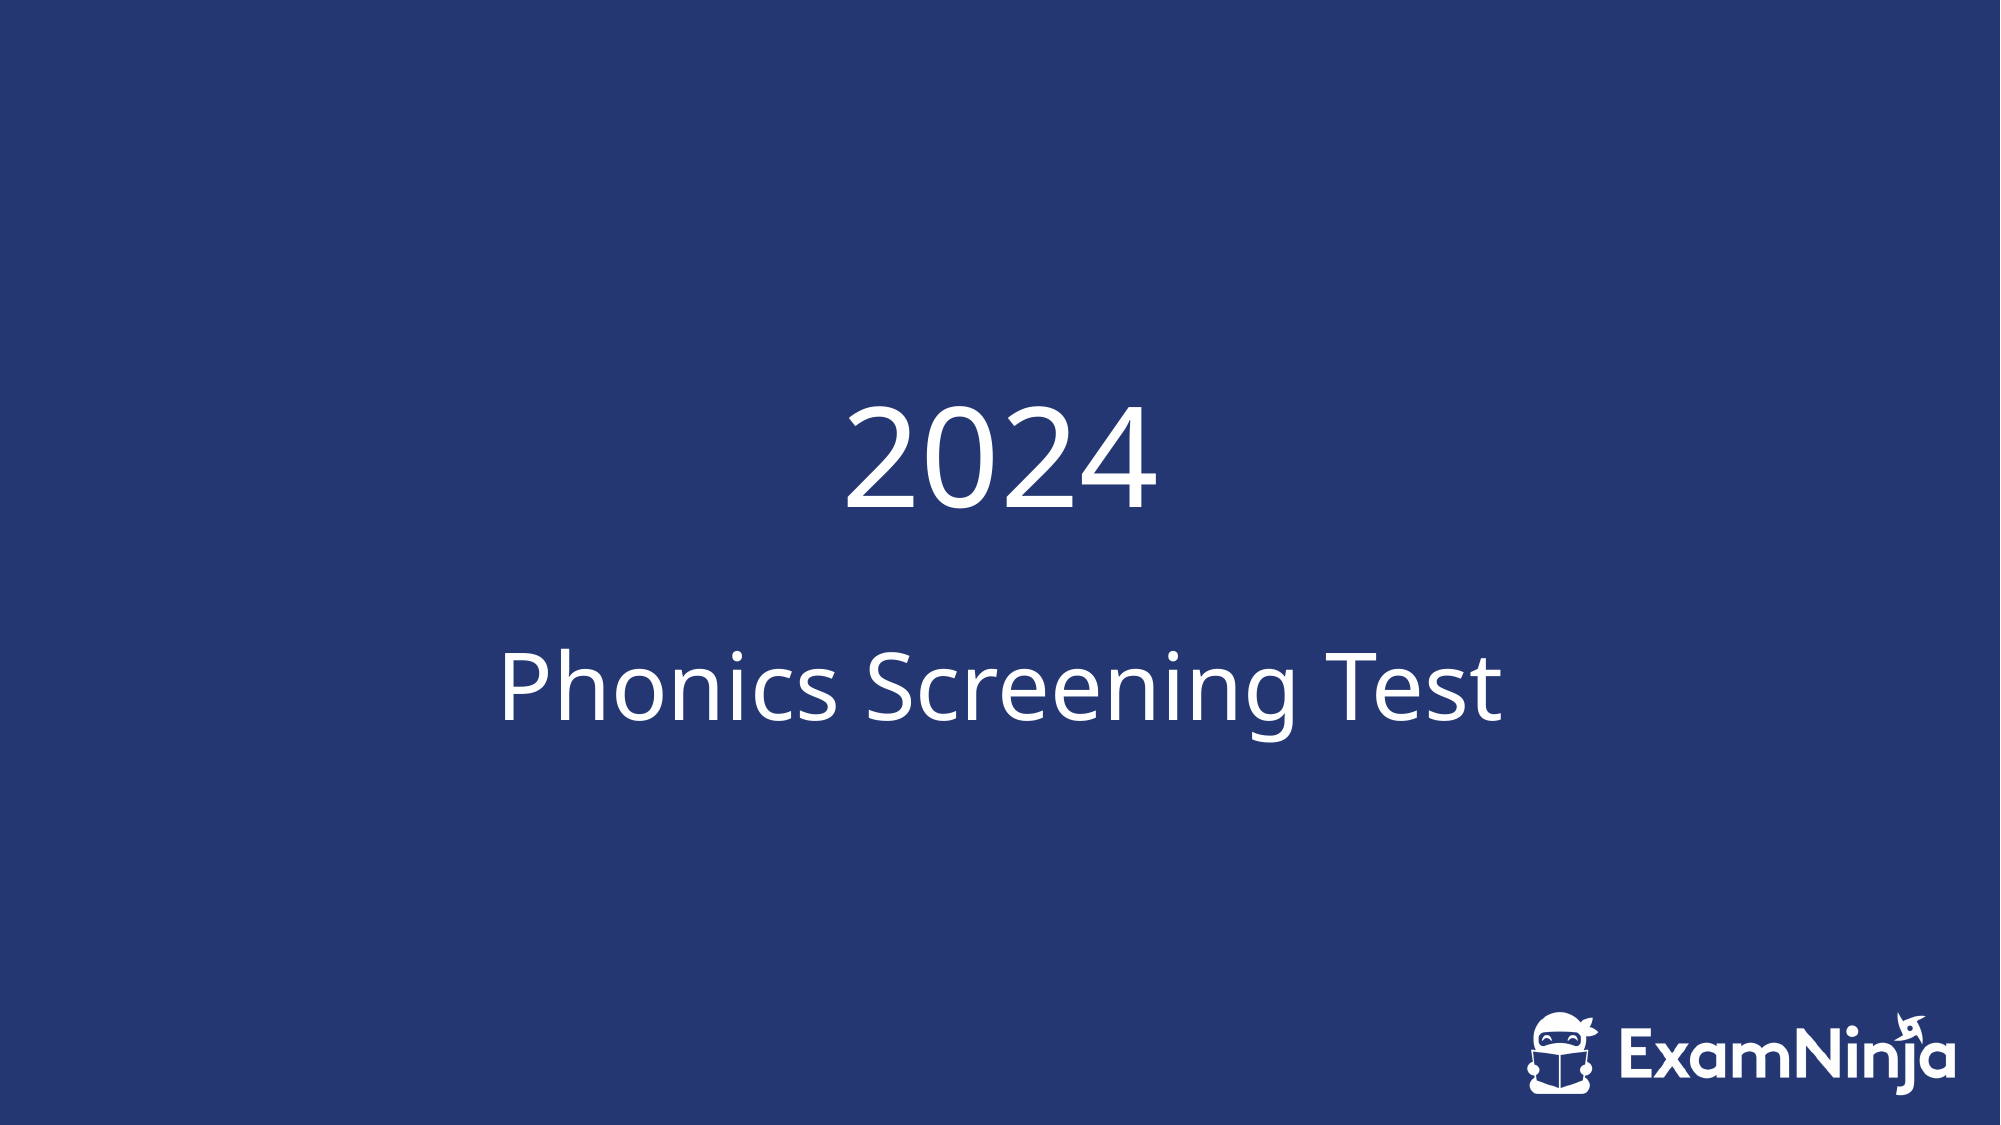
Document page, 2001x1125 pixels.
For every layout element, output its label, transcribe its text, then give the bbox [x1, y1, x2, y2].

title 2024 Phonics Screening Test [249, 377, 1750, 748]
picture [1501, 1003, 1979, 1102]
